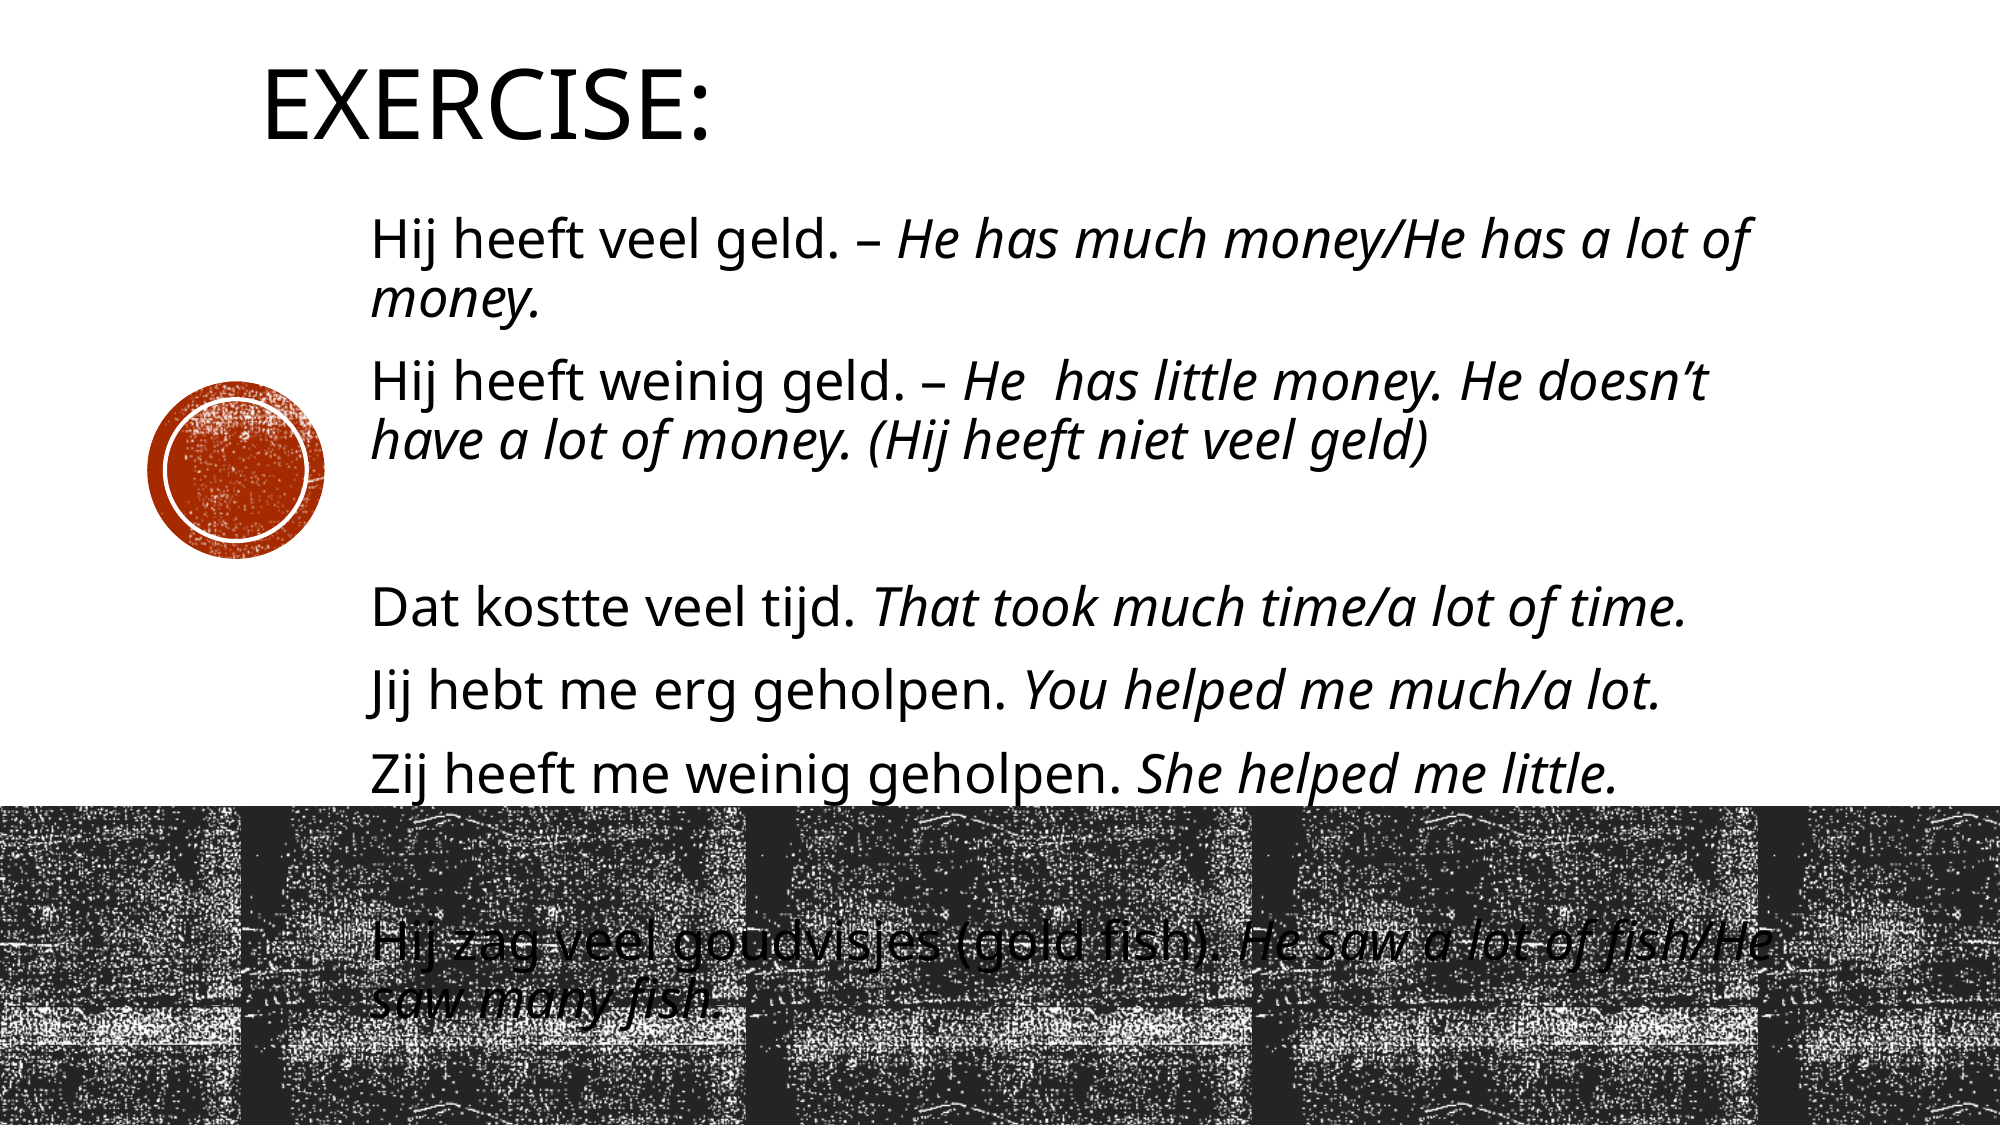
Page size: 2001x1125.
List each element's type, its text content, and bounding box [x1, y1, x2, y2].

title Exercise: [244, 56, 1927, 166]
list Hij heeft veel geld. – He has much money/He has a lot of money. Hij heeft weinig geld. – He has little money. He doesn’t have a lot of money. (Hij heeft niet veel geld) Dat kostte veel tijd. That took much time/a lot of time. Jij hebt me erg geholpen. You helped me much/a lot. Zij heeft me weinig geholpen. She helped me little. Hij zag veel goudvisjes (gold fish). He saw a lot of fish/He saw many fish. [355, 204, 1841, 1074]
